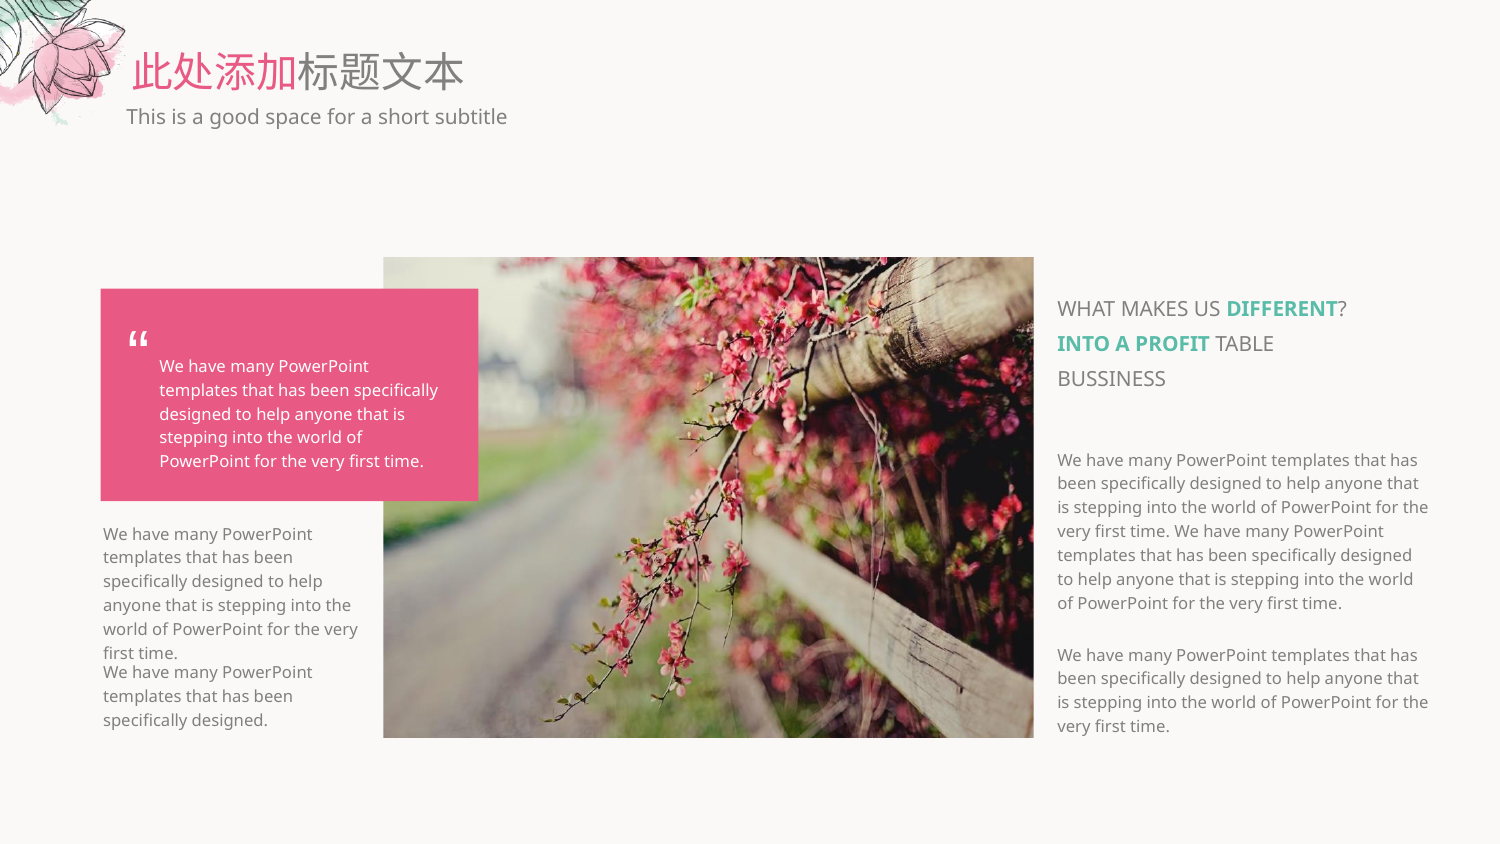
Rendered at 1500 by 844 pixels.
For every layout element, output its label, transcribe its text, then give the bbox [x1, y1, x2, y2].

text_box We have many PowerPoint templates that has been specifically designed to help anyone that is stepping into the world of PowerPoint for the very first time. We have many PowerPoint templates that has been specifically designed to help anyone that is stepping into the world of PowerPoint for the very first time. [1057, 445, 1433, 613]
text_box We have many PowerPoint templates that has been specifically designed to help anyone that is stepping into the world of PowerPoint for the very first time. [159, 351, 443, 472]
text_box We have many PowerPoint templates that has been specifically designed. [103, 657, 373, 730]
text_box WHAT MAKES US DIFFERENT? INTO A PROFIT TABLE BUSSINESS [1057, 286, 1400, 392]
text_box We have many PowerPoint templates that has been specifically designed to help anyone that is stepping into the world of PowerPoint for the very first time. [103, 519, 373, 657]
text_box We have many PowerPoint templates that has been specifically designed to help anyone that is stepping into the world of PowerPoint for the very first time. [1057, 640, 1433, 737]
text_box [383, 257, 1034, 738]
picture [0, 0, 126, 127]
text_box 此处添加标题文本 [130, 45, 587, 96]
text_box “ [112, 303, 165, 399]
text_box This is a good space for a short subtitle [126, 95, 523, 136]
text_box [100, 288, 479, 502]
